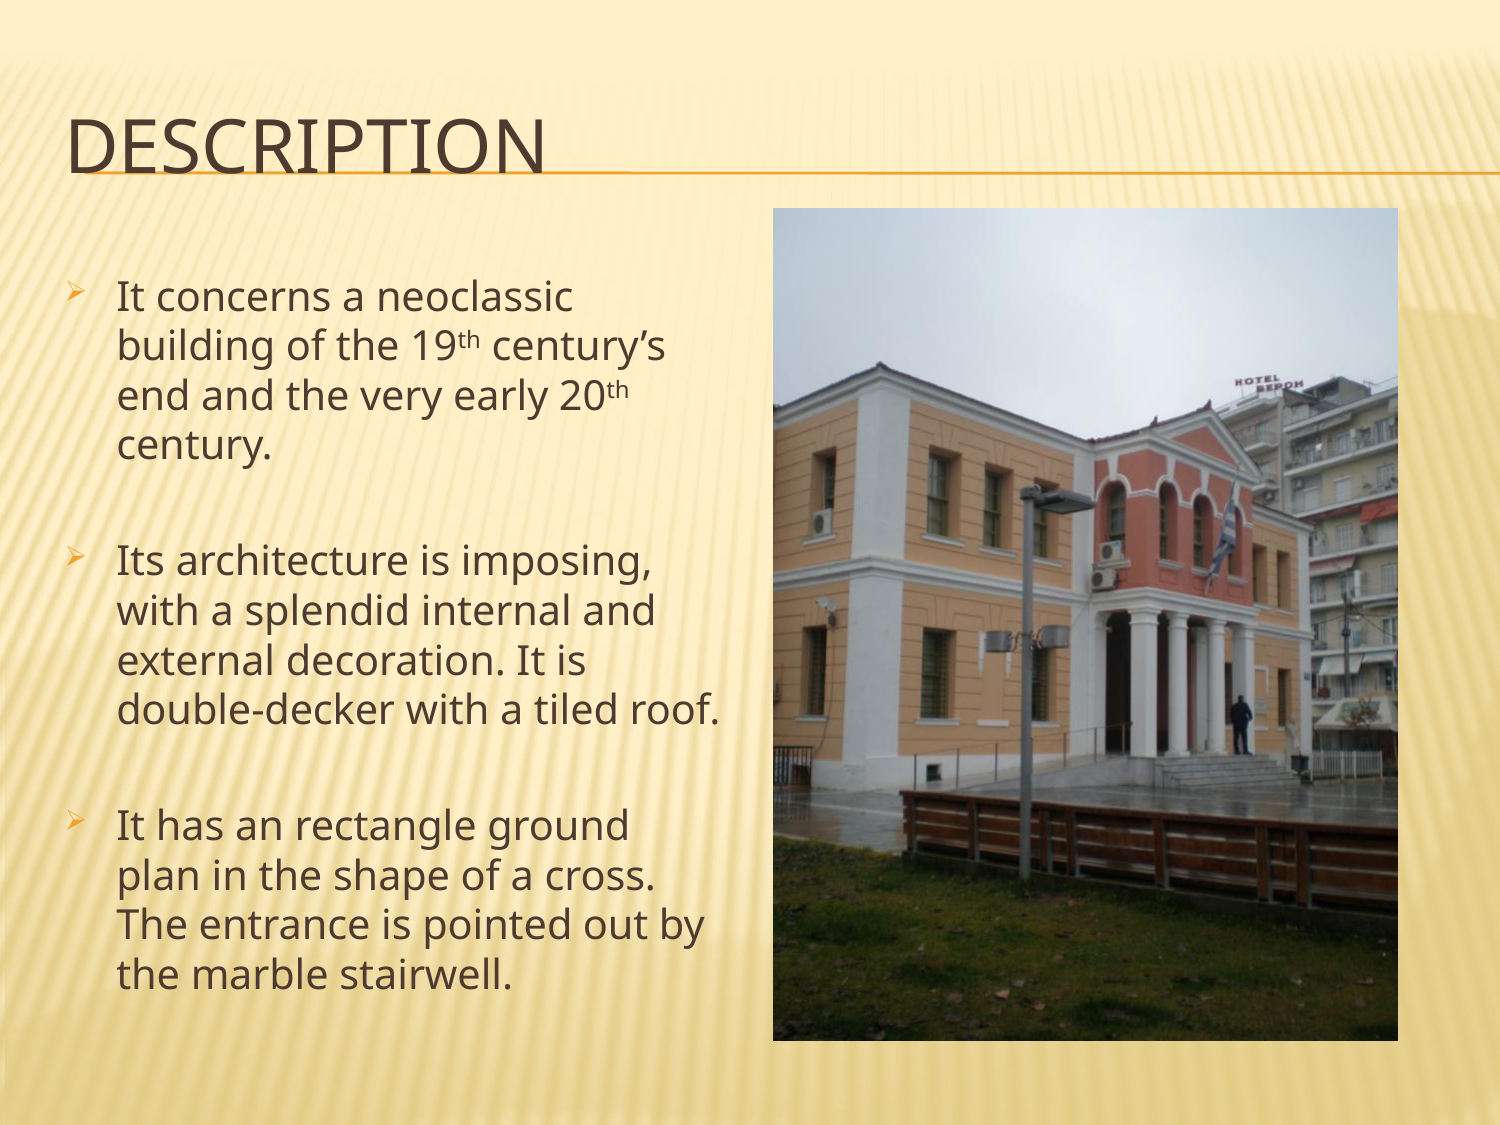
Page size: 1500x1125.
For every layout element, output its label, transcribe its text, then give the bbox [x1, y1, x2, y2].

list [773, 207, 1399, 1041]
title description [49, 75, 1475, 213]
list It concerns a neoclassic building of the 19th century’s end and the very early 20th century. Its architecture is imposing, with a splendid internal and external decoration. It is double-decker with a tiled roof. It has an rectangle ground plan in the shape of a cross. The entrance is pointed out by the marble stairwell. [50, 262, 738, 1038]
